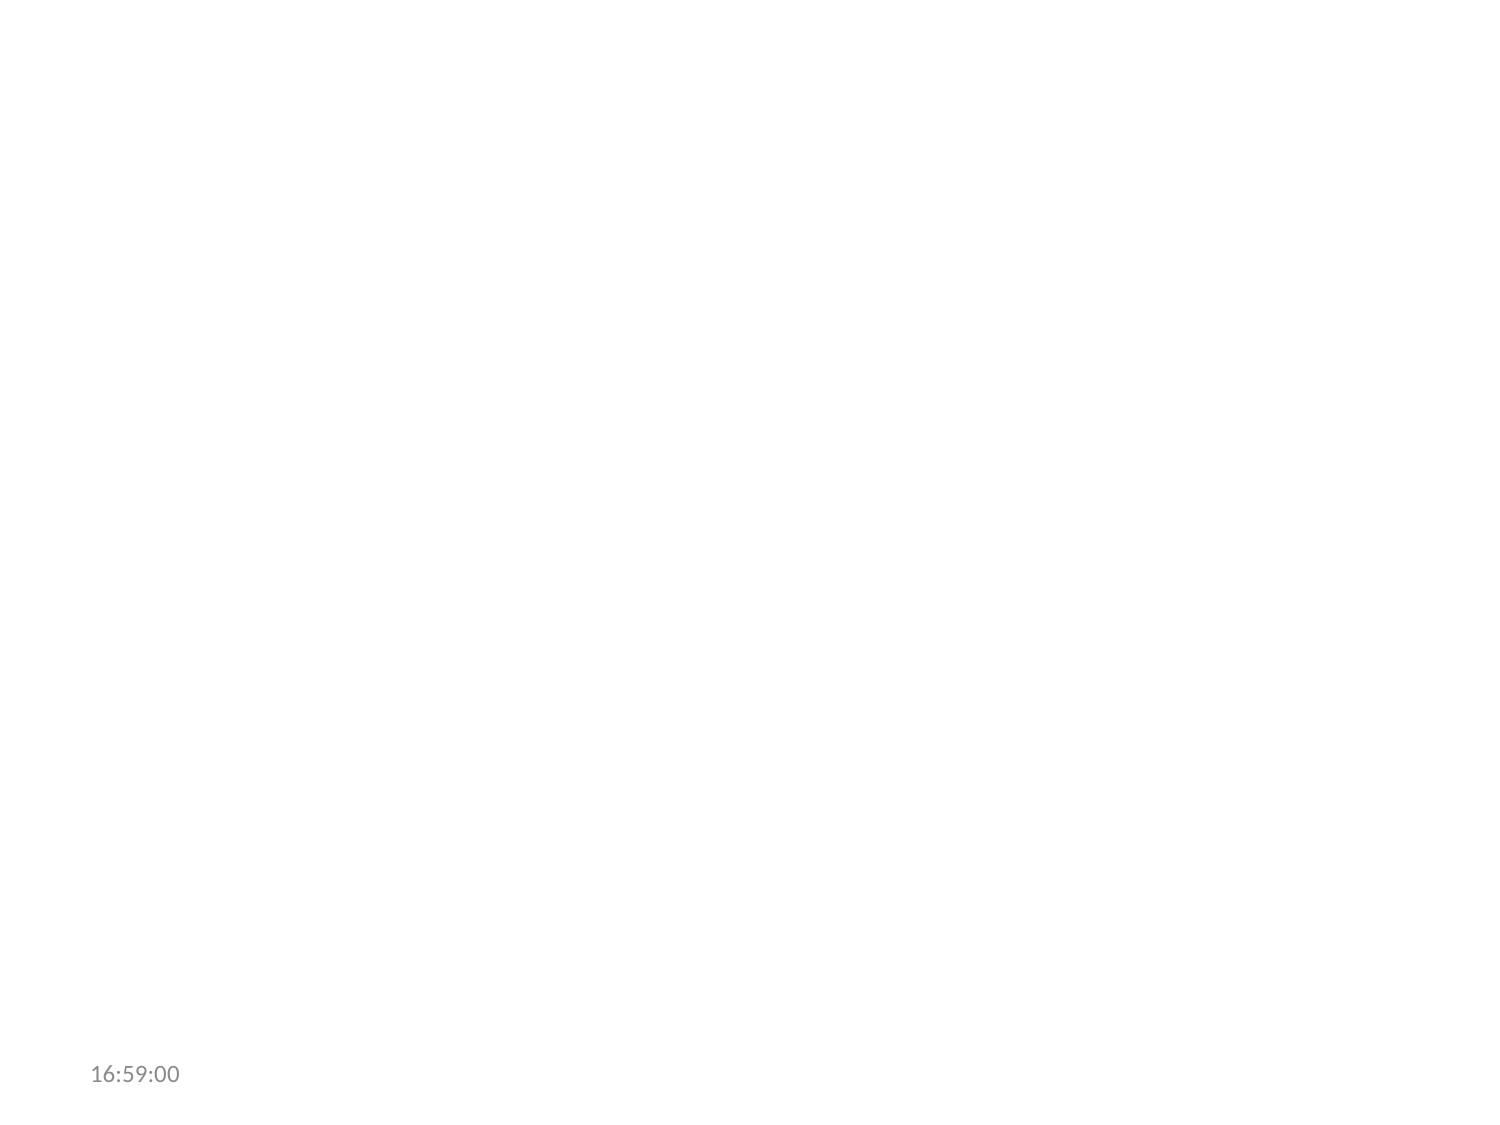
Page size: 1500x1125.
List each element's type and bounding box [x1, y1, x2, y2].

slide_number [75, 1042, 425, 1103]
